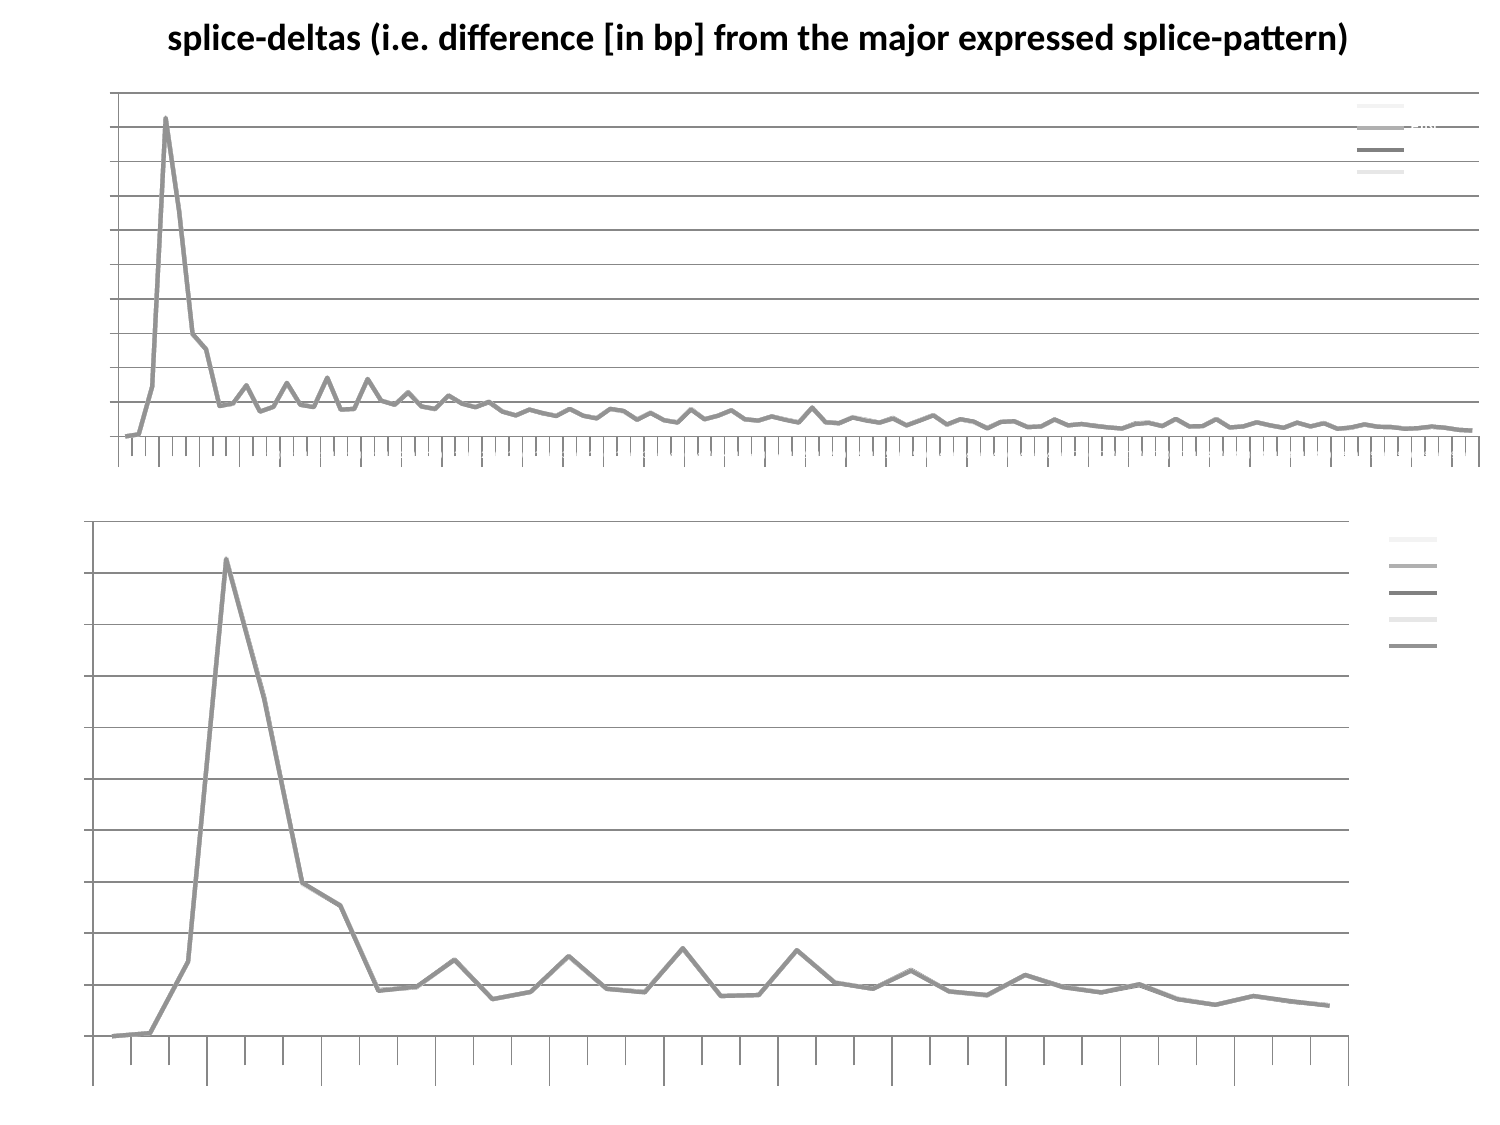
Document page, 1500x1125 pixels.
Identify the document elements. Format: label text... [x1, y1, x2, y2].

chart [4, 498, 1493, 1105]
text_box splice-deltas (i.e. difference [in bp] from the major expressed splice-pattern) [152, 5, 1366, 66]
chart [17, 77, 1483, 486]
